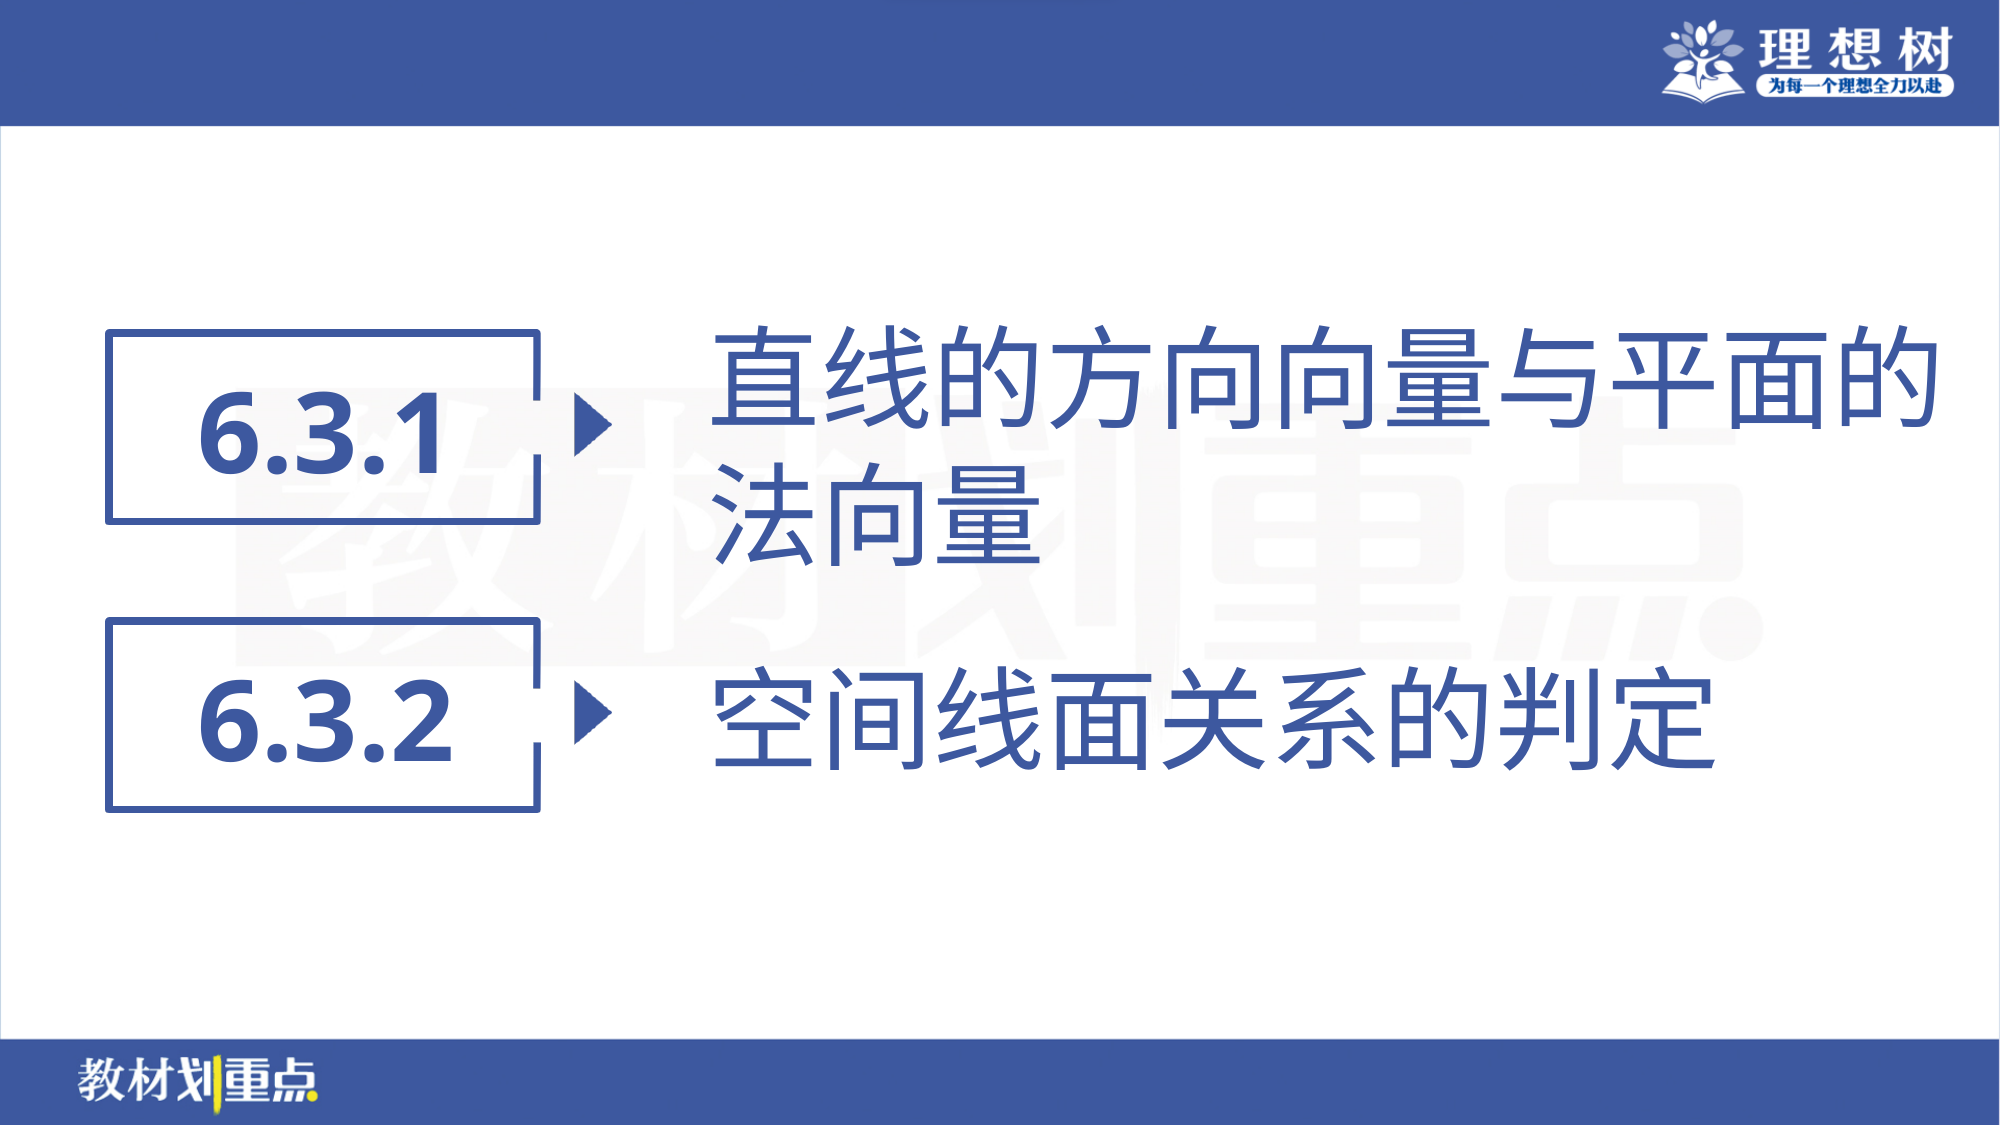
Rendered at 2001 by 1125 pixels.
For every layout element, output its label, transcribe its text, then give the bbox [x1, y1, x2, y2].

text_box 直线的方向向量与平面的 法向量 [708, 307, 1967, 603]
text_box 空间线面关系的判定 [708, 623, 1967, 807]
picture [0, 0, 2000, 1125]
